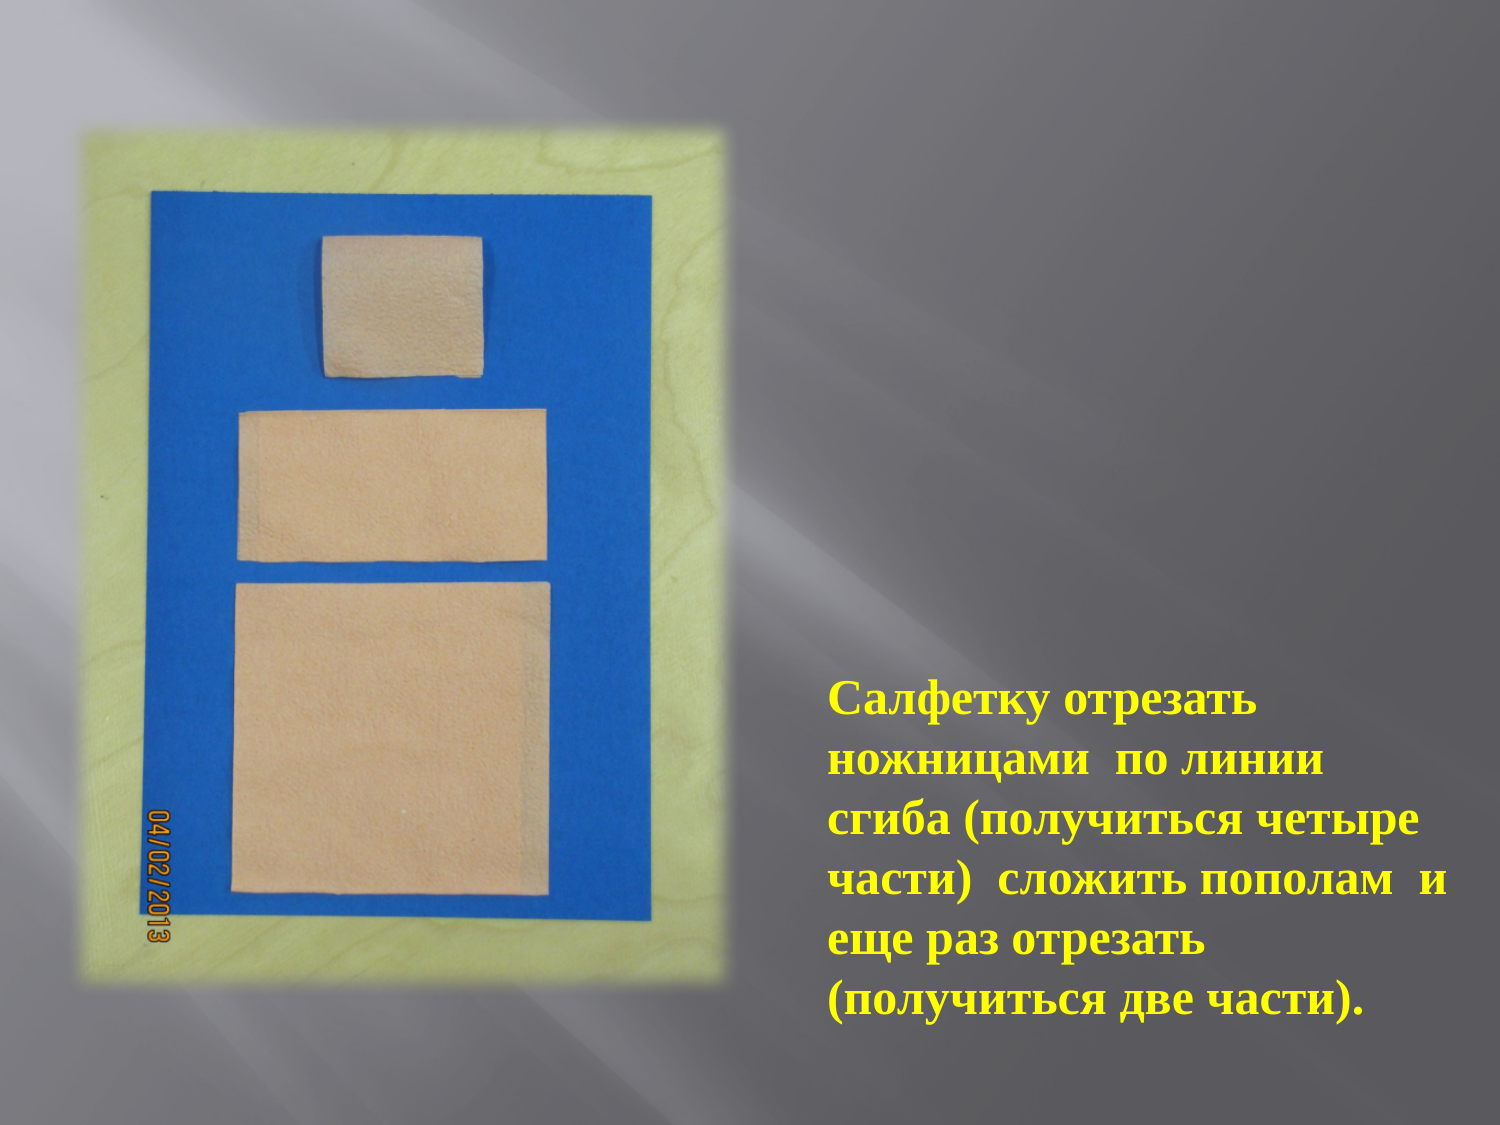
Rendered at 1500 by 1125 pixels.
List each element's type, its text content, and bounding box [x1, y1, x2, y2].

text_box Салфетку отрезать ножницами по линии сгиба (получиться четыре части) сложить пополам и еще раз отрезать (получиться две части). [812, 656, 1466, 1032]
picture [0, 138, 847, 975]
